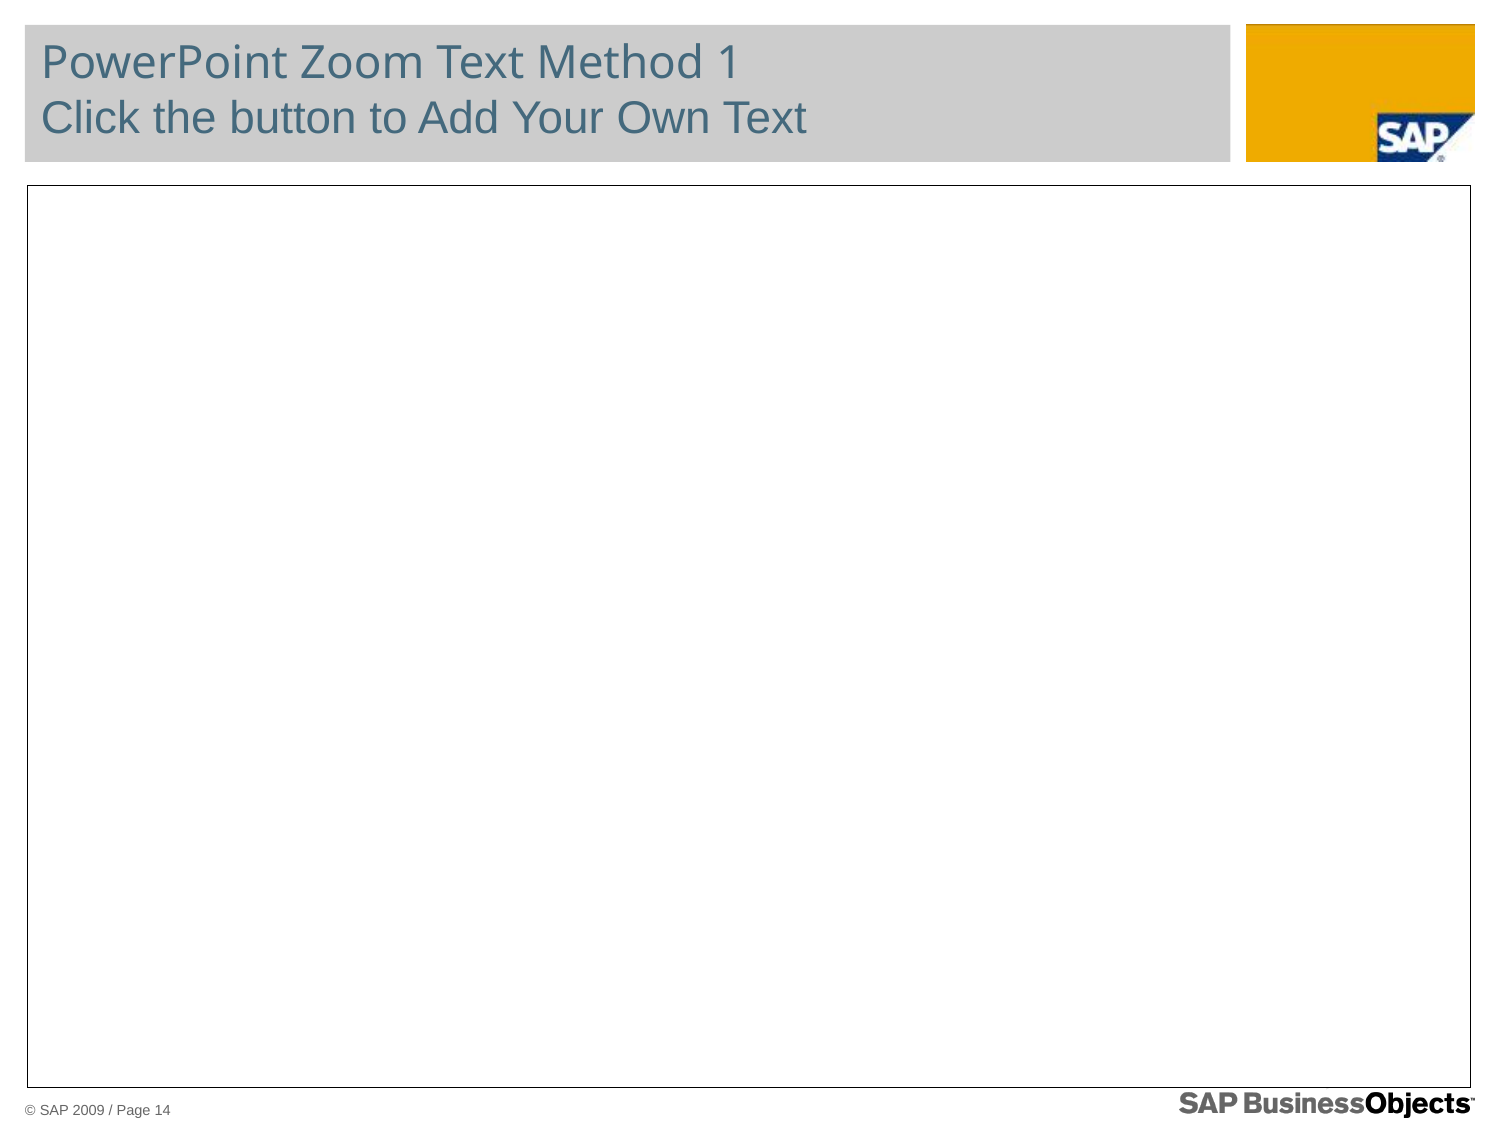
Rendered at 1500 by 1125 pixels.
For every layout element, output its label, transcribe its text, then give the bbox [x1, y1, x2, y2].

picture [28, 186, 1470, 1087]
title PowerPoint Zoom Text Method 1 Click the button to Add Your Own Text [40, 33, 1218, 151]
picture [1246, 24, 1475, 162]
slide_number © SAP 2009 / Page 14 [24, 1100, 174, 1119]
picture [1179, 1052, 1475, 1118]
